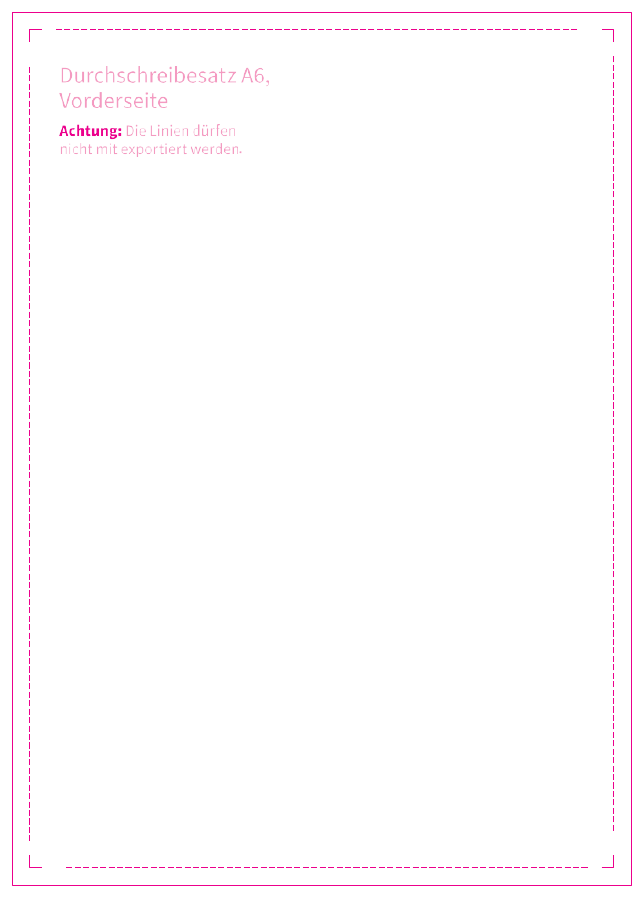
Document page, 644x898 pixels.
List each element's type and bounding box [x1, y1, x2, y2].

text_box [11, 11, 633, 887]
